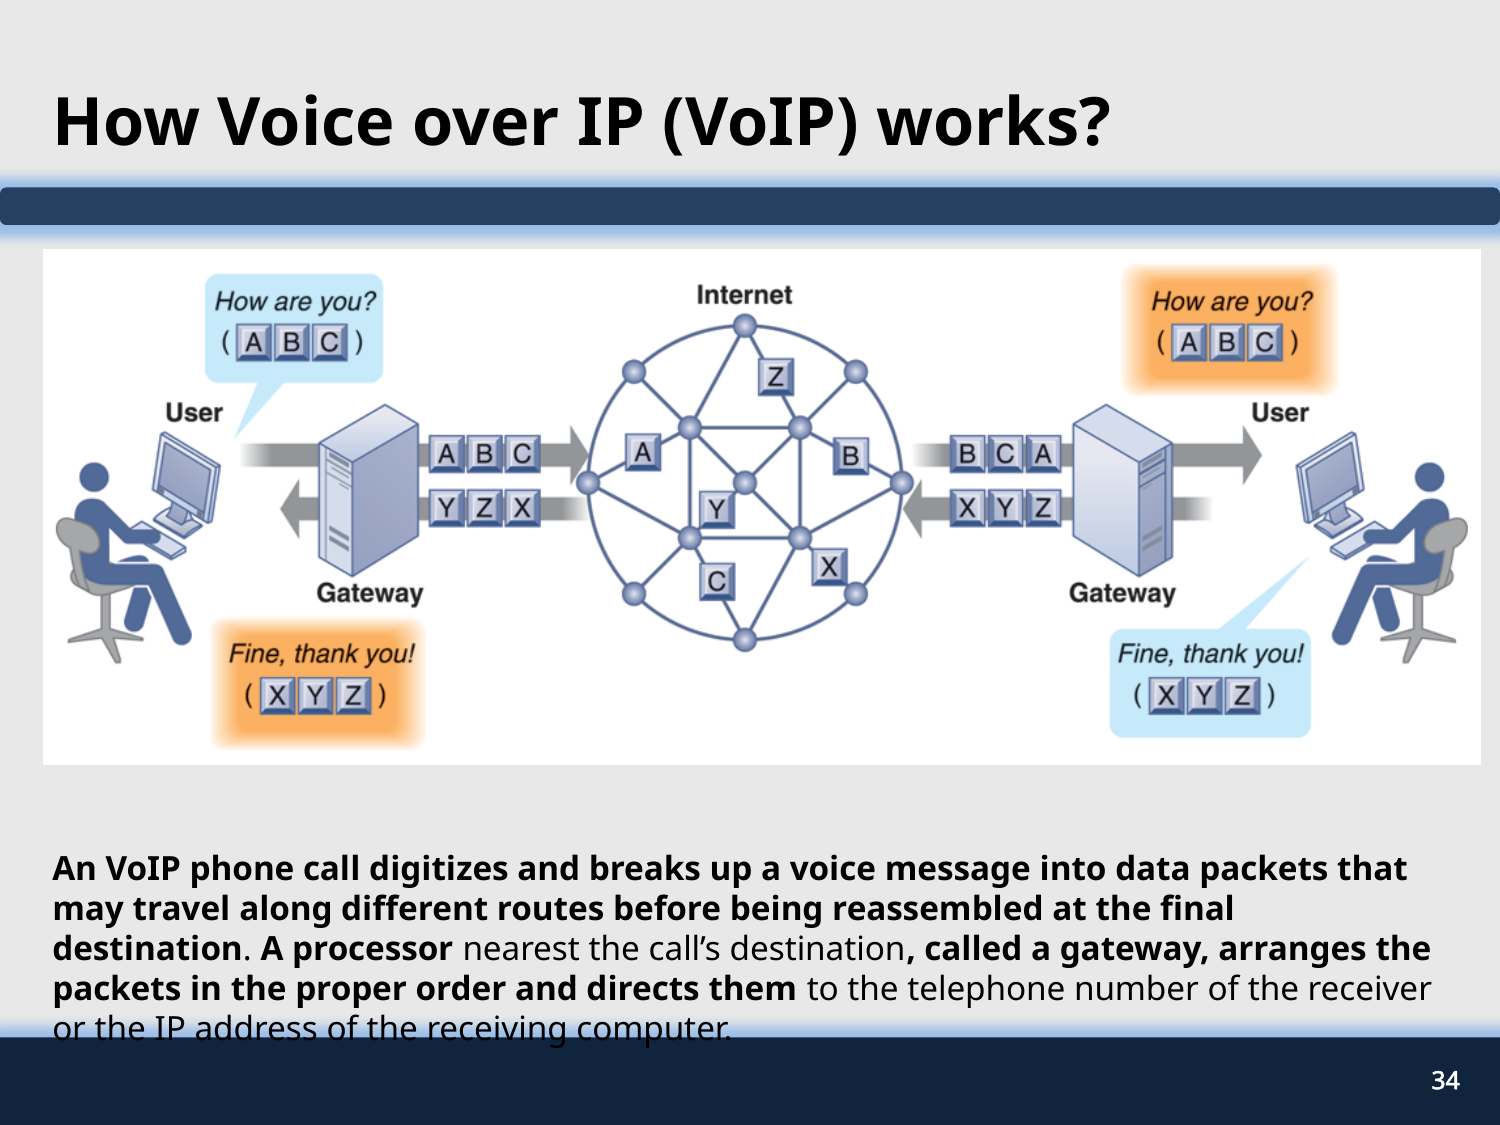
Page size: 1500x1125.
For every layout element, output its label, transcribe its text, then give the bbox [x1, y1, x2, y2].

title How Voice over IP (VoIP) works? [37, 62, 1338, 176]
text_box An VoIP phone call digitizes and breaks up a voice message into data packets that may travel along different routes before being reassembled at the final destination. A processor nearest the call’s destination, called a gateway, arranges the packets in the proper order and directs them to the telephone number of the receiver or the IP address of the receiving computer. [37, 839, 1457, 1055]
slide_number 34 [1412, 1050, 1475, 1113]
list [42, 249, 1481, 766]
